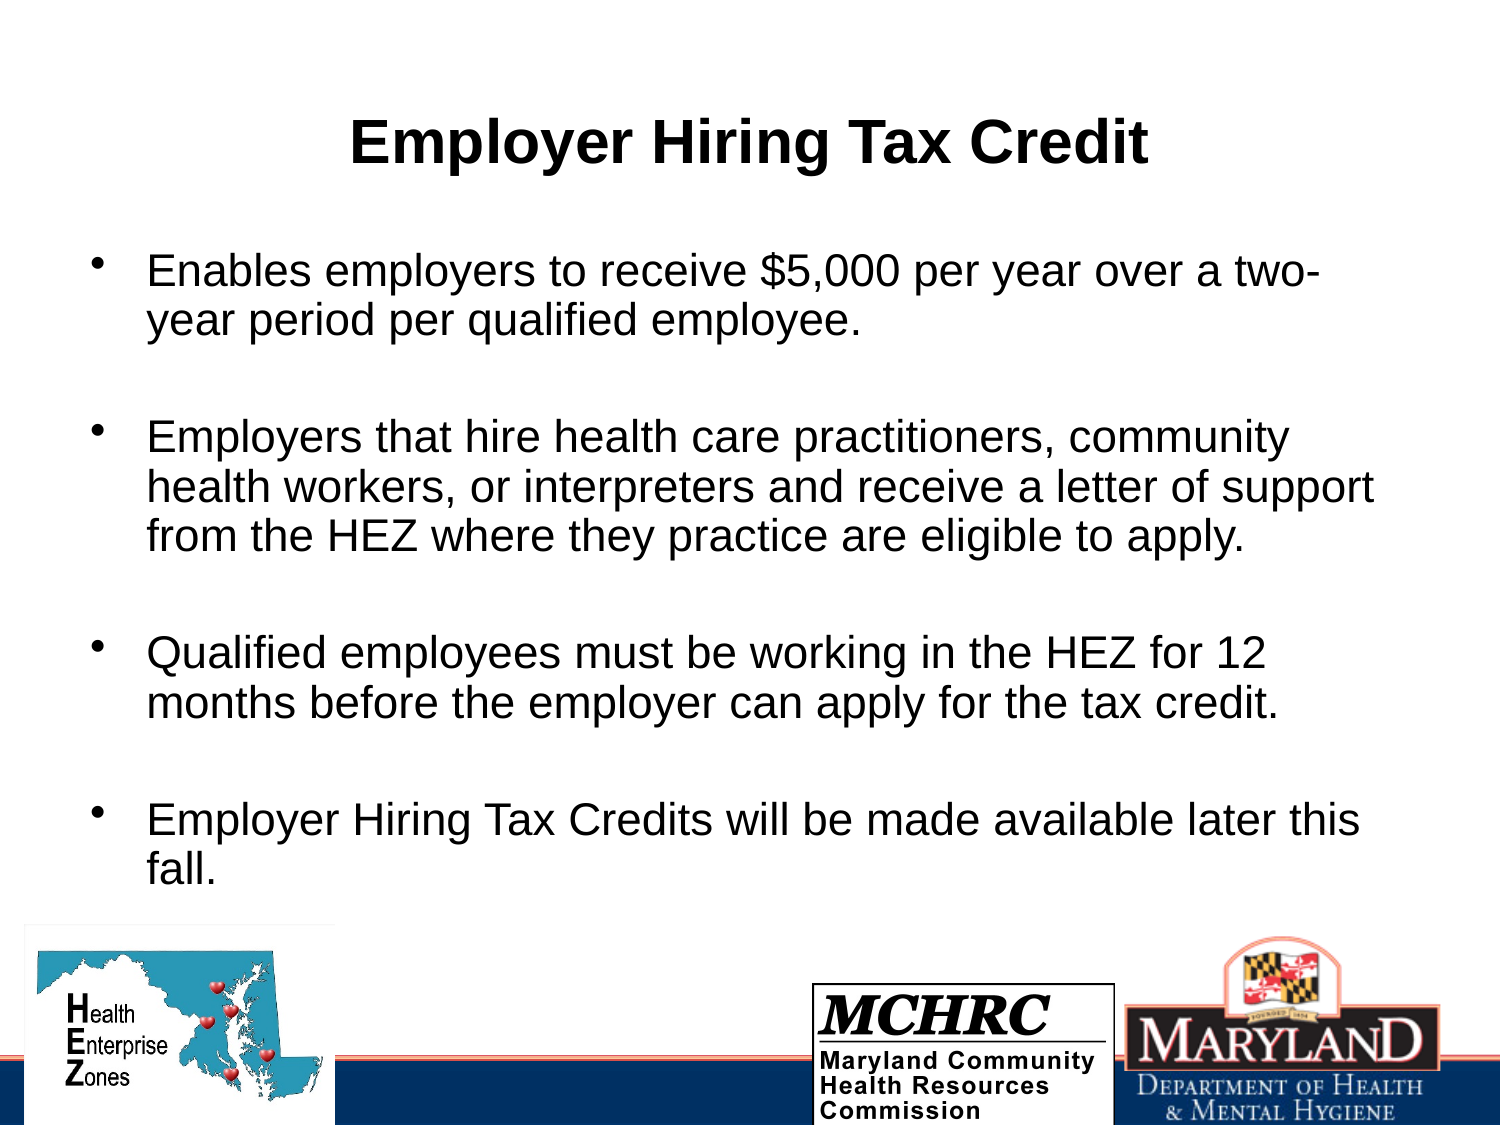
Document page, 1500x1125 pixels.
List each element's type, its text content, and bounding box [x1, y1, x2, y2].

list Enables employers to receive $5,000 per year over a two-year period per qualified employee. Employers that hire health care practitioners, community health workers, or interpreters and receive a letter of support from the HEZ where they practice are eligible to apply. Qualified employees must be working in the HEZ for 12 months before the employer can apply for the tax credit. Employer Hiring Tax Credits will be made available later this fall. [74, 174, 1426, 1006]
picture [0, 924, 1500, 1125]
title Employer Hiring Tax Credit [74, 44, 1426, 174]
